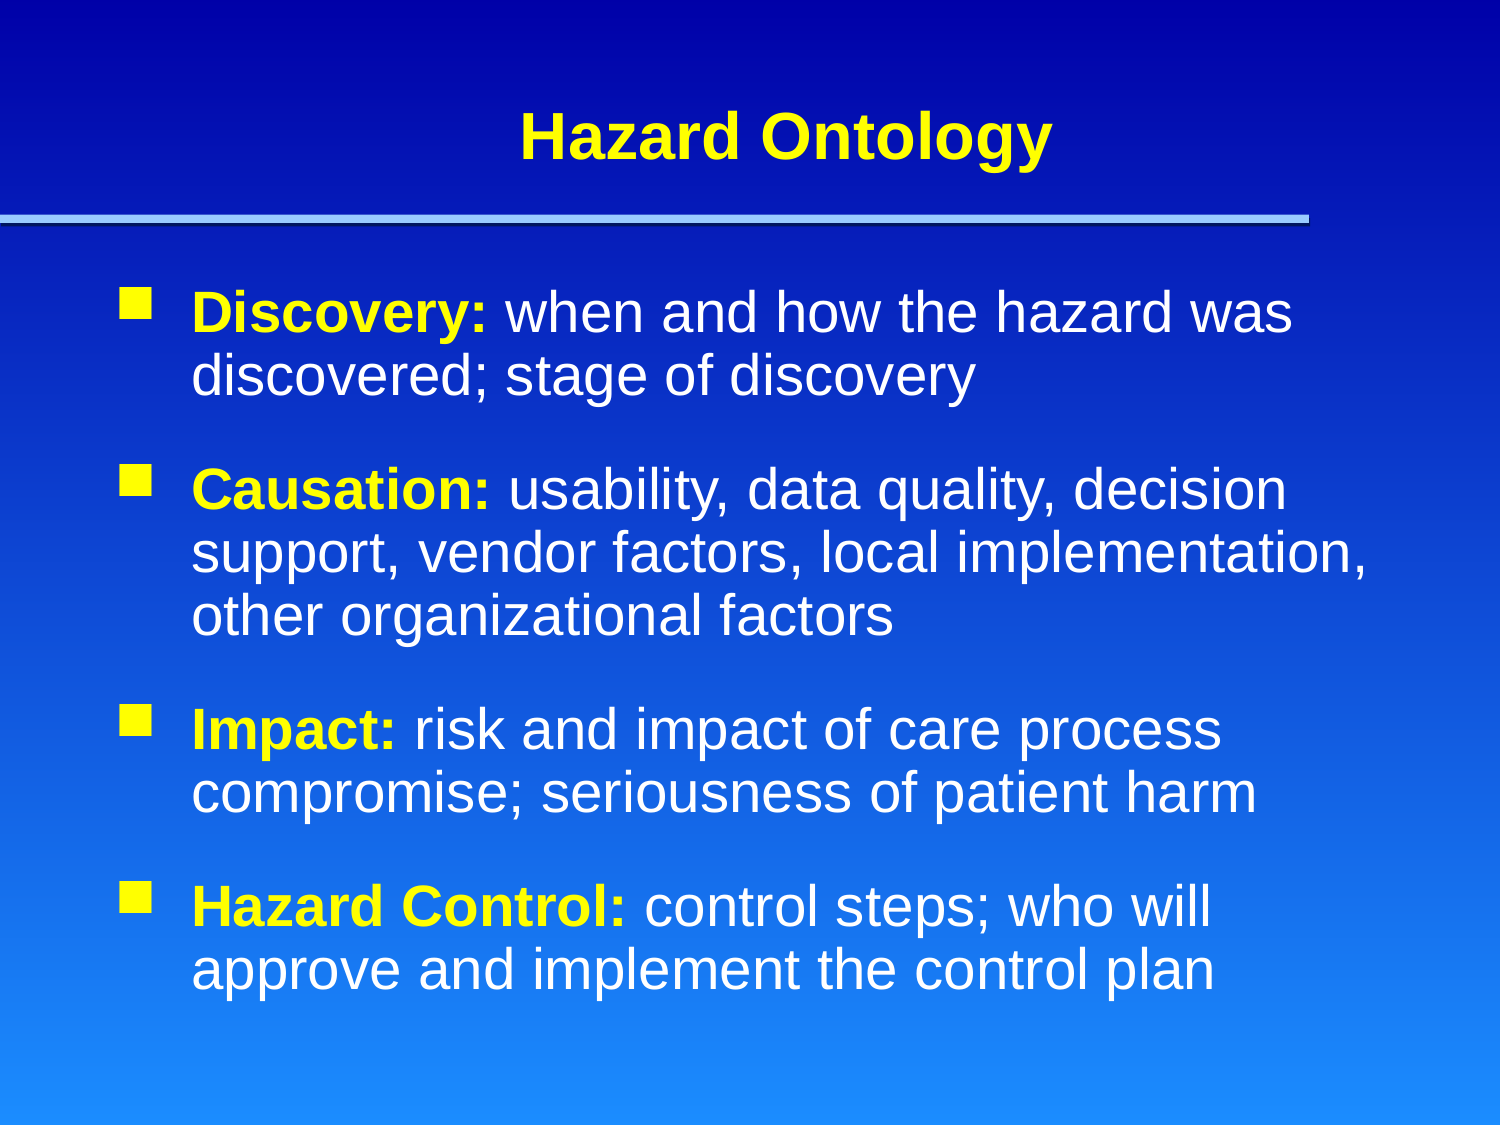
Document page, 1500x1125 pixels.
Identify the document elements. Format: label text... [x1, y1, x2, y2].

list Discovery: when and how the hazard was discovered; stage of discovery Causation: usability, data quality, decision support, vendor factors, local implementation, other organizational factors Impact: risk and impact of care process compromise; seriousness of patient harm Hazard Control: control steps; who will approve and implement the control plan [99, 274, 1412, 751]
title Hazard Ontology [236, 36, 1337, 182]
